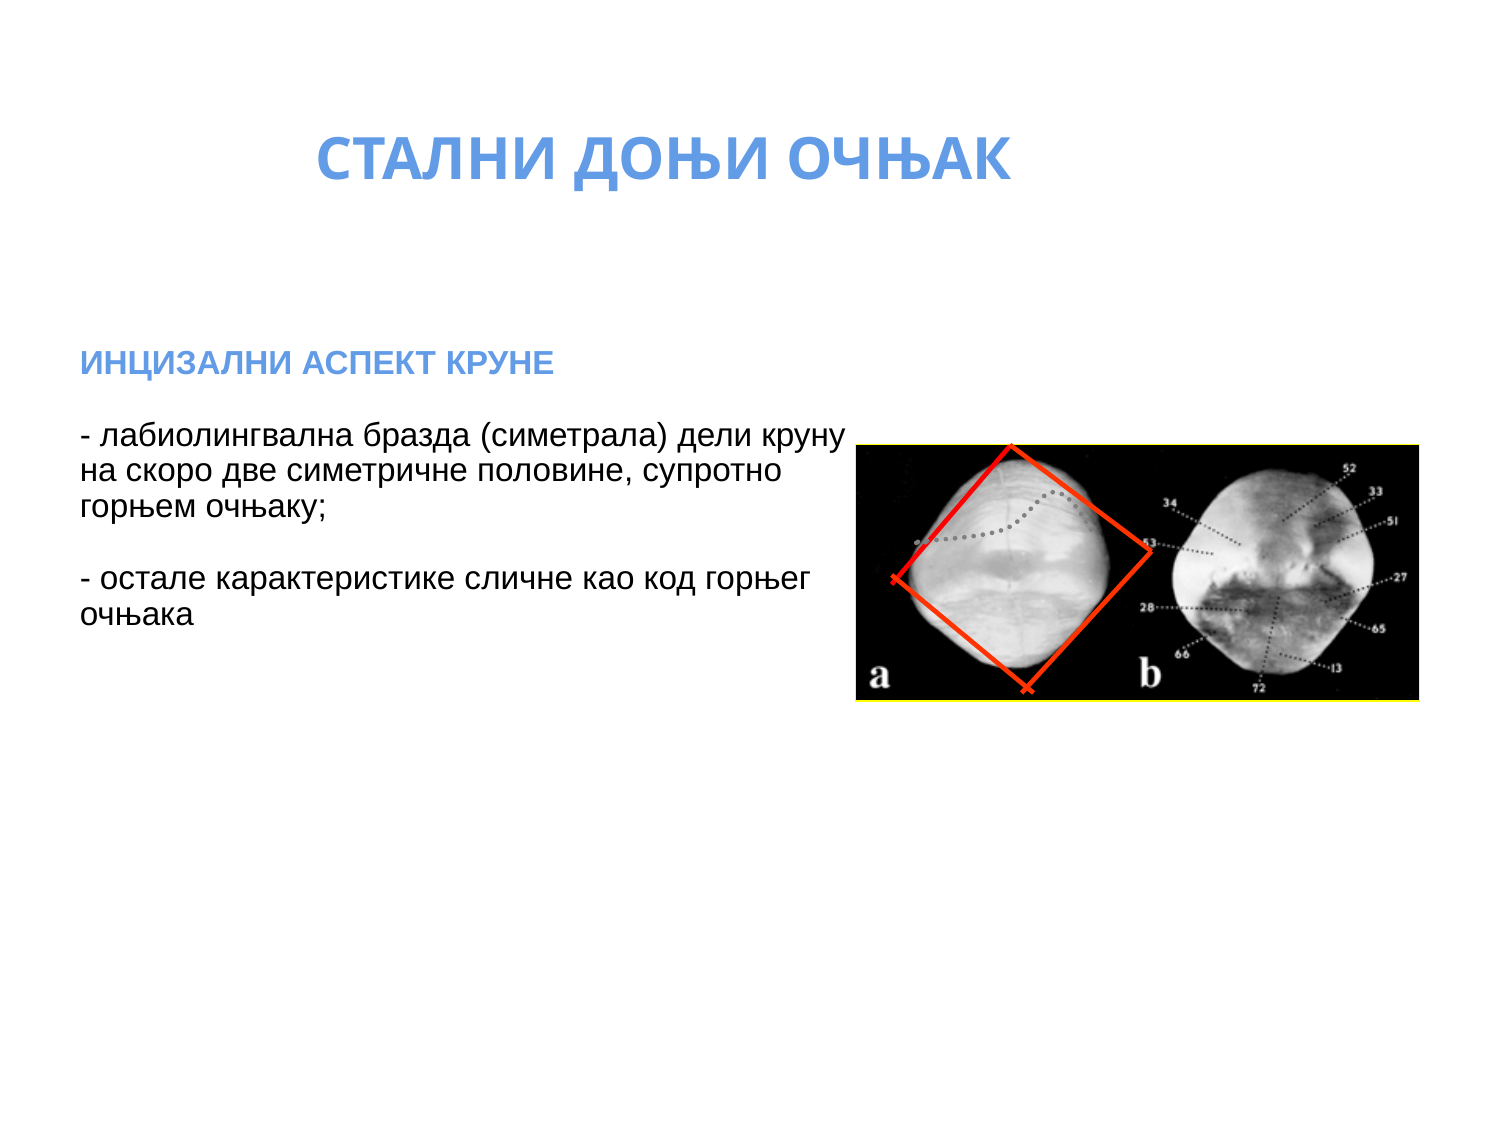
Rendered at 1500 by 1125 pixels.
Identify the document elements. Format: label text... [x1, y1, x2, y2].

list ИНЦИЗАЛНИ АСПЕКТ КРУНЕ - лабиолингвална бразда (симетрала) дели круну на скоро две симетричне половине, супротно горњем очњаку; - остале карактеристике сличне као код горњег очњака [64, 337, 888, 634]
text_box СТАЛНИ ДОЊИ ОЧЊАК [301, 113, 1270, 199]
picture [856, 444, 1419, 701]
